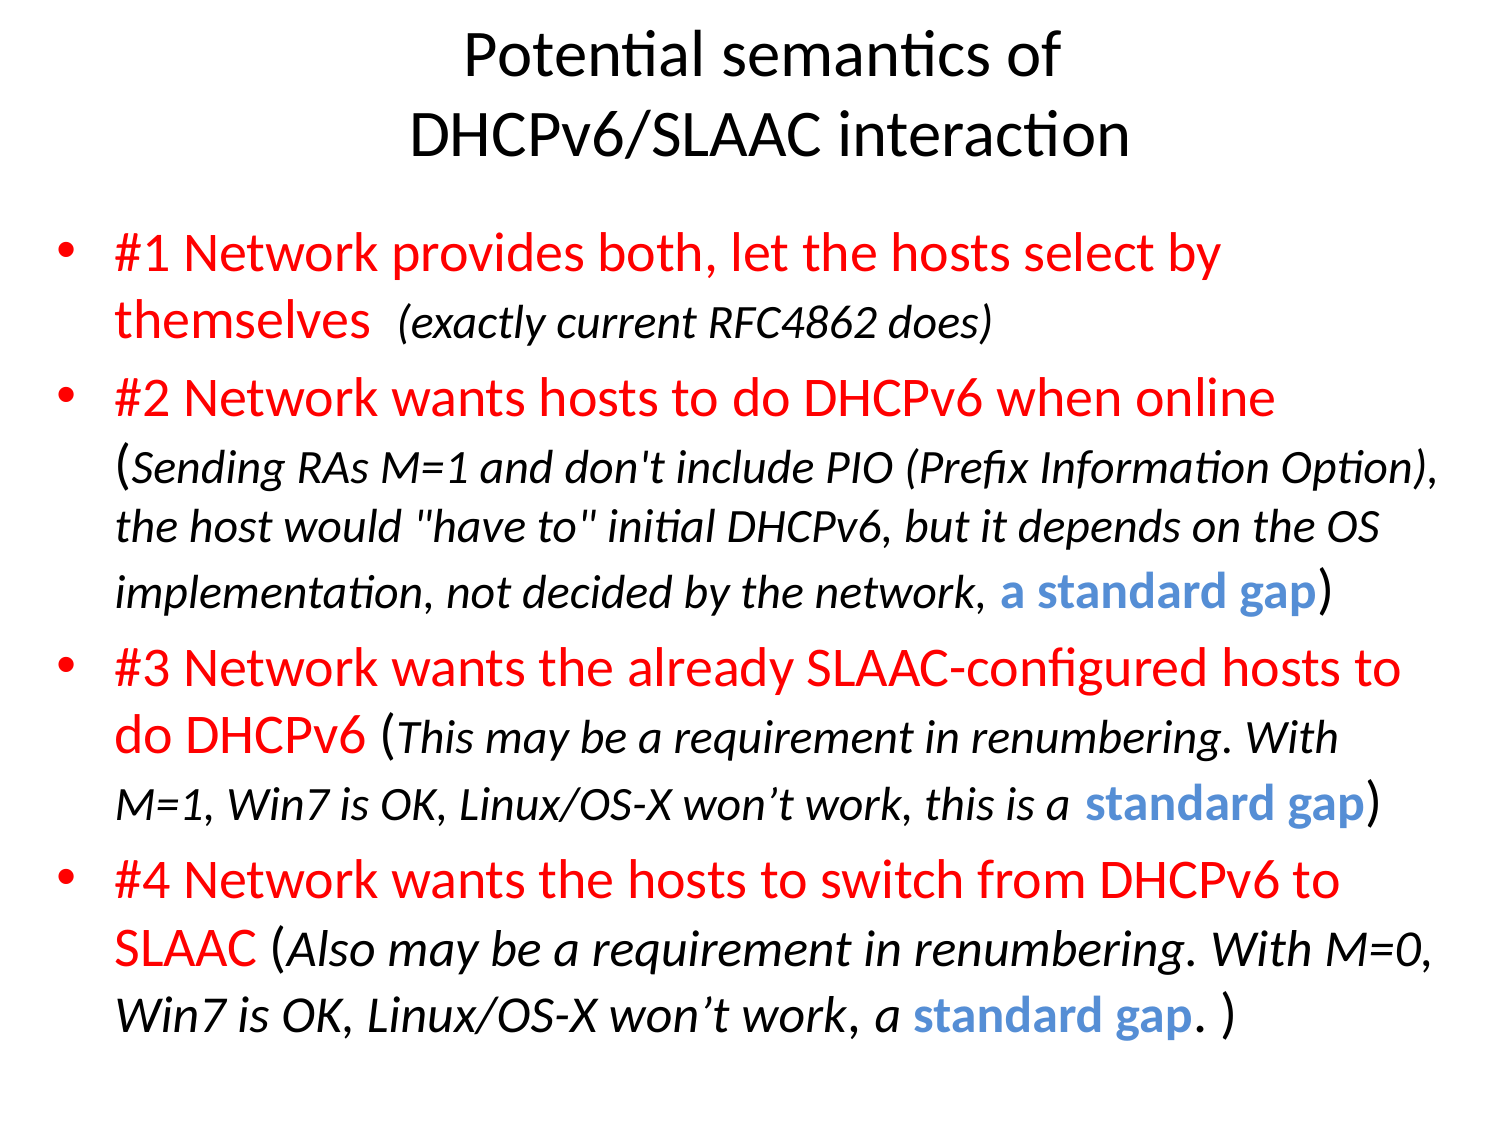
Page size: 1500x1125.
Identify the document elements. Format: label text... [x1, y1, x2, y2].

title Potential semantics of DHCPv6/SLAAC interaction [41, 30, 1500, 150]
list #1 Network provides both, let the hosts select by themselves (exactly current RFC4862 does) #2 Network wants hosts to do DHCPv6 when online (Sending RAs M=1 and don't include PIO (Prefix Information Option), the host would "have to" initial DHCPv6, but it depends on the OS implementation, not decided by the network, a standard gap) #3 Network wants the already SLAAC-configured hosts to do DHCPv6 (This may be a requirement in renumbering. With M=1, Win7 is OK, Linux/OS-X won’t work, this is a standard gap) #4 Network wants the hosts to switch from DHCPv6 to SLAAC (Also may be a requirement in renumbering. With M=0, Win7 is OK, Linux/OS-X won’t work, a standard gap. ) [41, 207, 1459, 1071]
